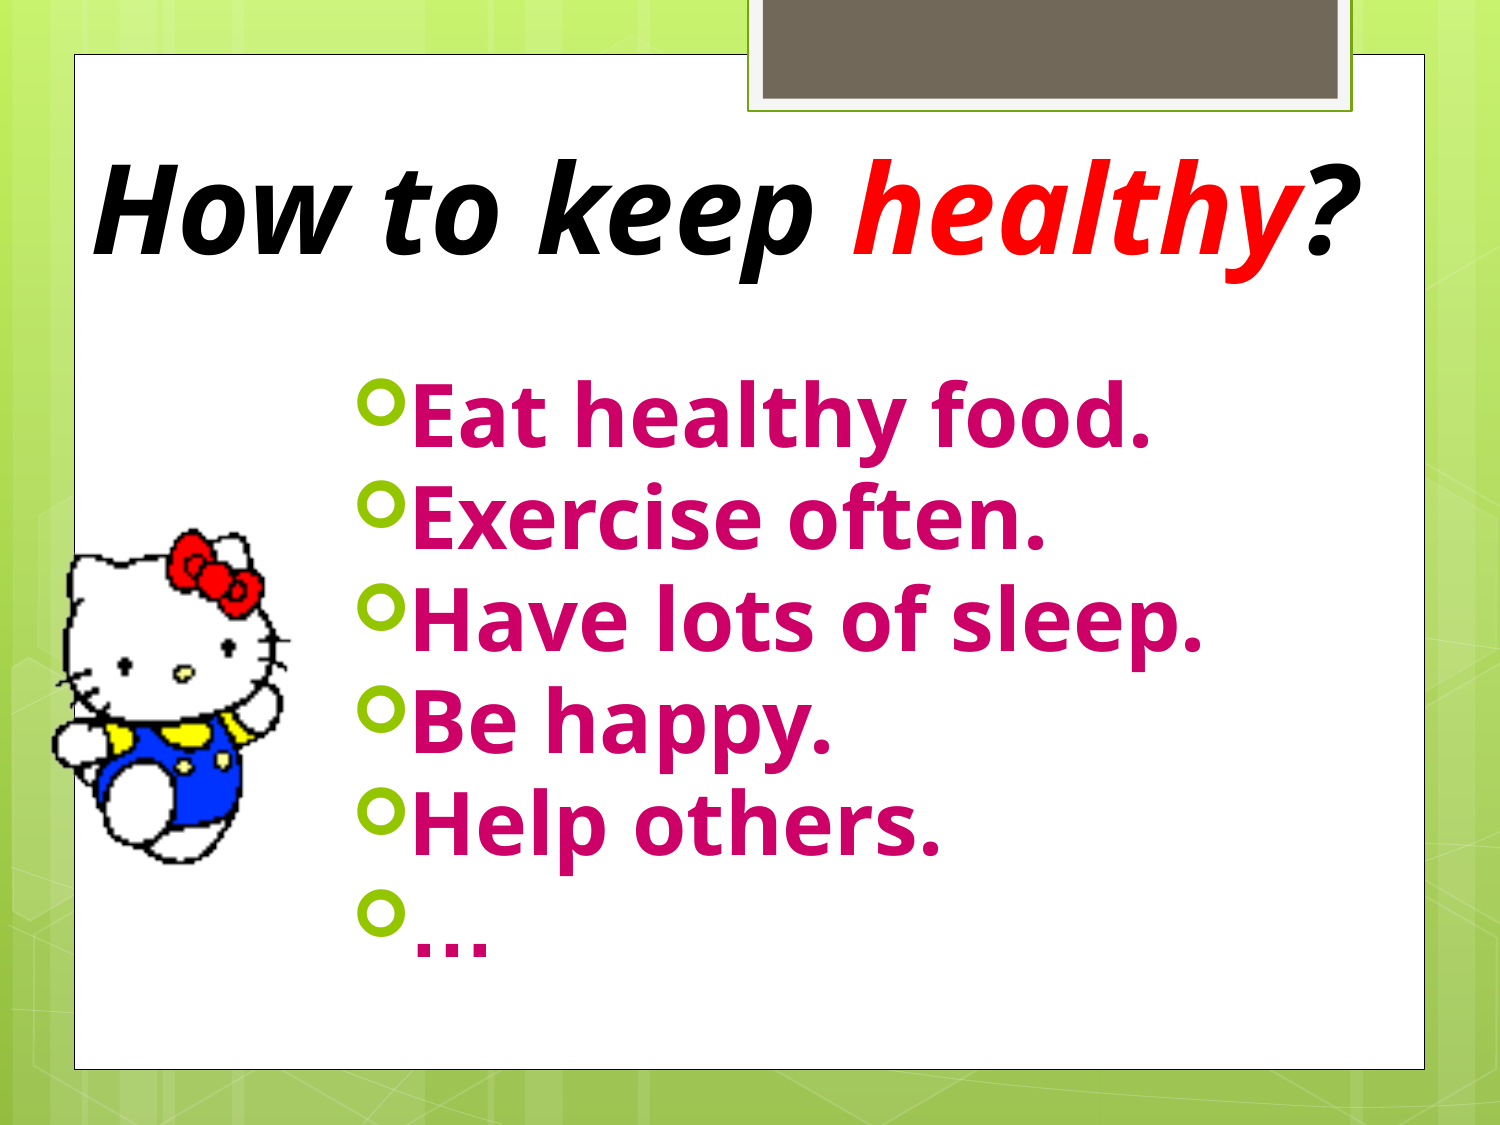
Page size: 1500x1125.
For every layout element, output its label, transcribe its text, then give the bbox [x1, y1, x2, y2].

list Eat healthy food. Exercise often. Have lots of sleep. Be happy. Help others. … [326, 372, 1381, 986]
title How to keep healthy? [75, 99, 1450, 288]
picture [0, 444, 338, 870]
